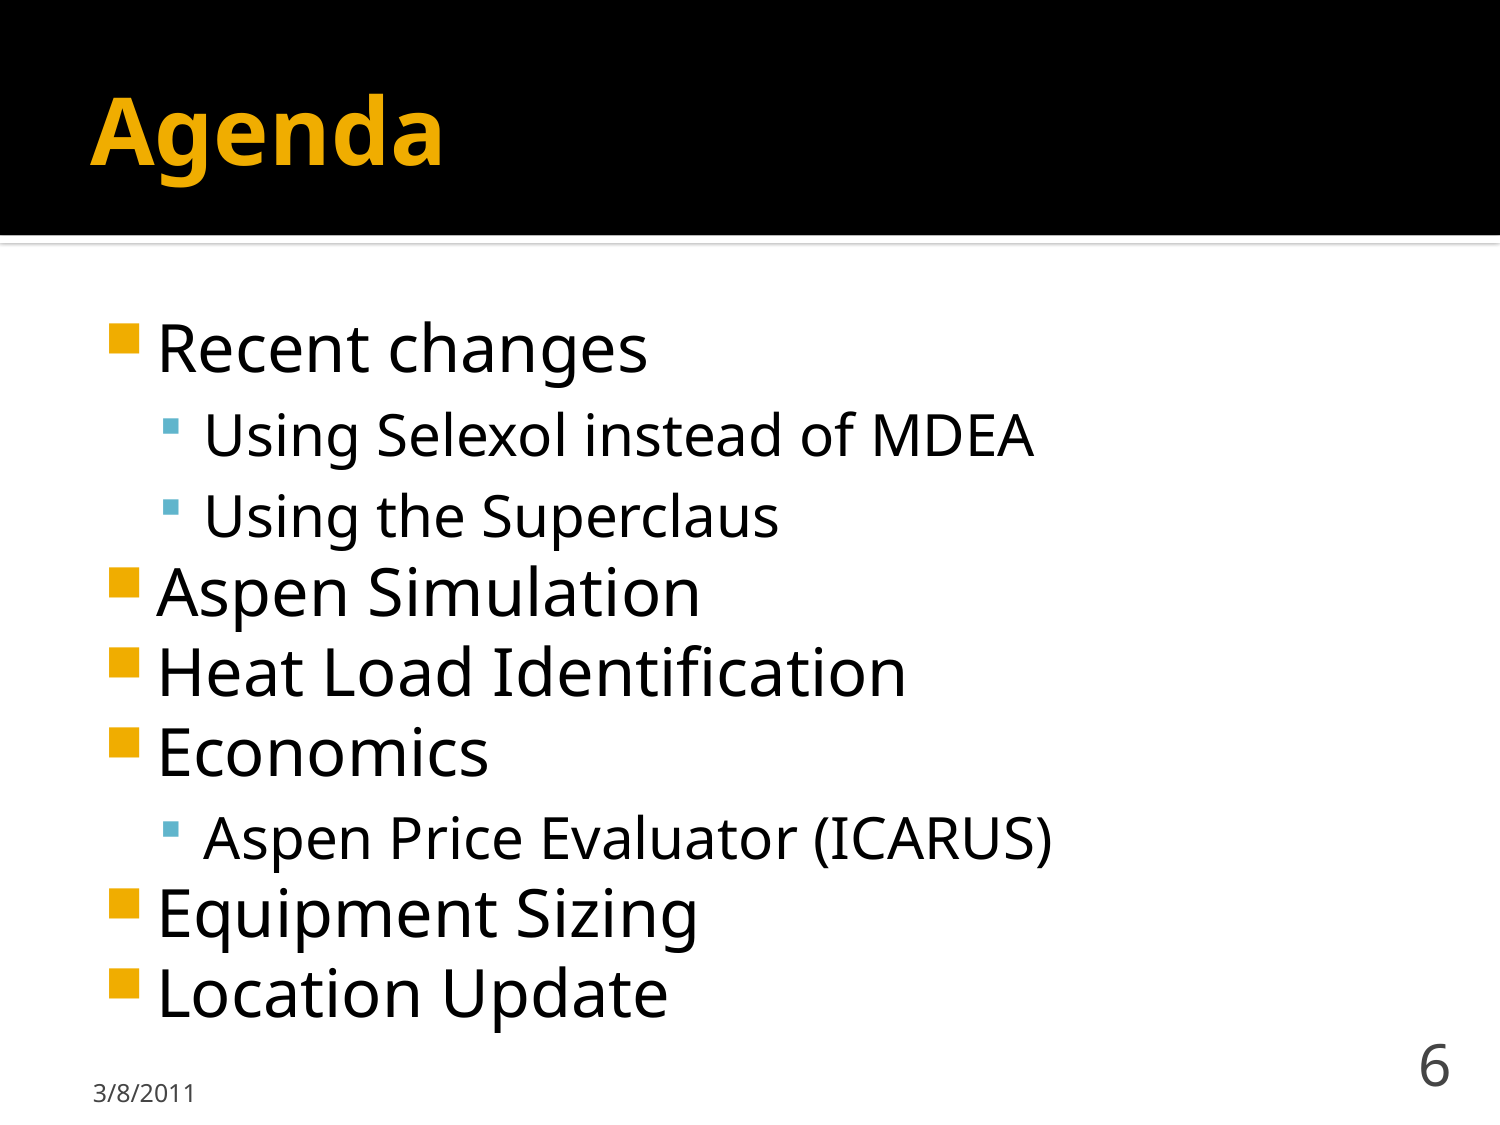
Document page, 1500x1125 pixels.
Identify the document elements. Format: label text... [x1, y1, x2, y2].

title Agenda [75, 25, 1425, 231]
list Recent changes Using Selexol instead of MDEA Using the Superclaus Aspen Simulation Heat Load Identification Economics Aspen Price Evaluator (ICARUS) Equipment Sizing Location Update [75, 291, 1425, 1050]
slide_number 6 [1345, 1062, 1467, 1108]
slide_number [75, 1062, 425, 1108]
